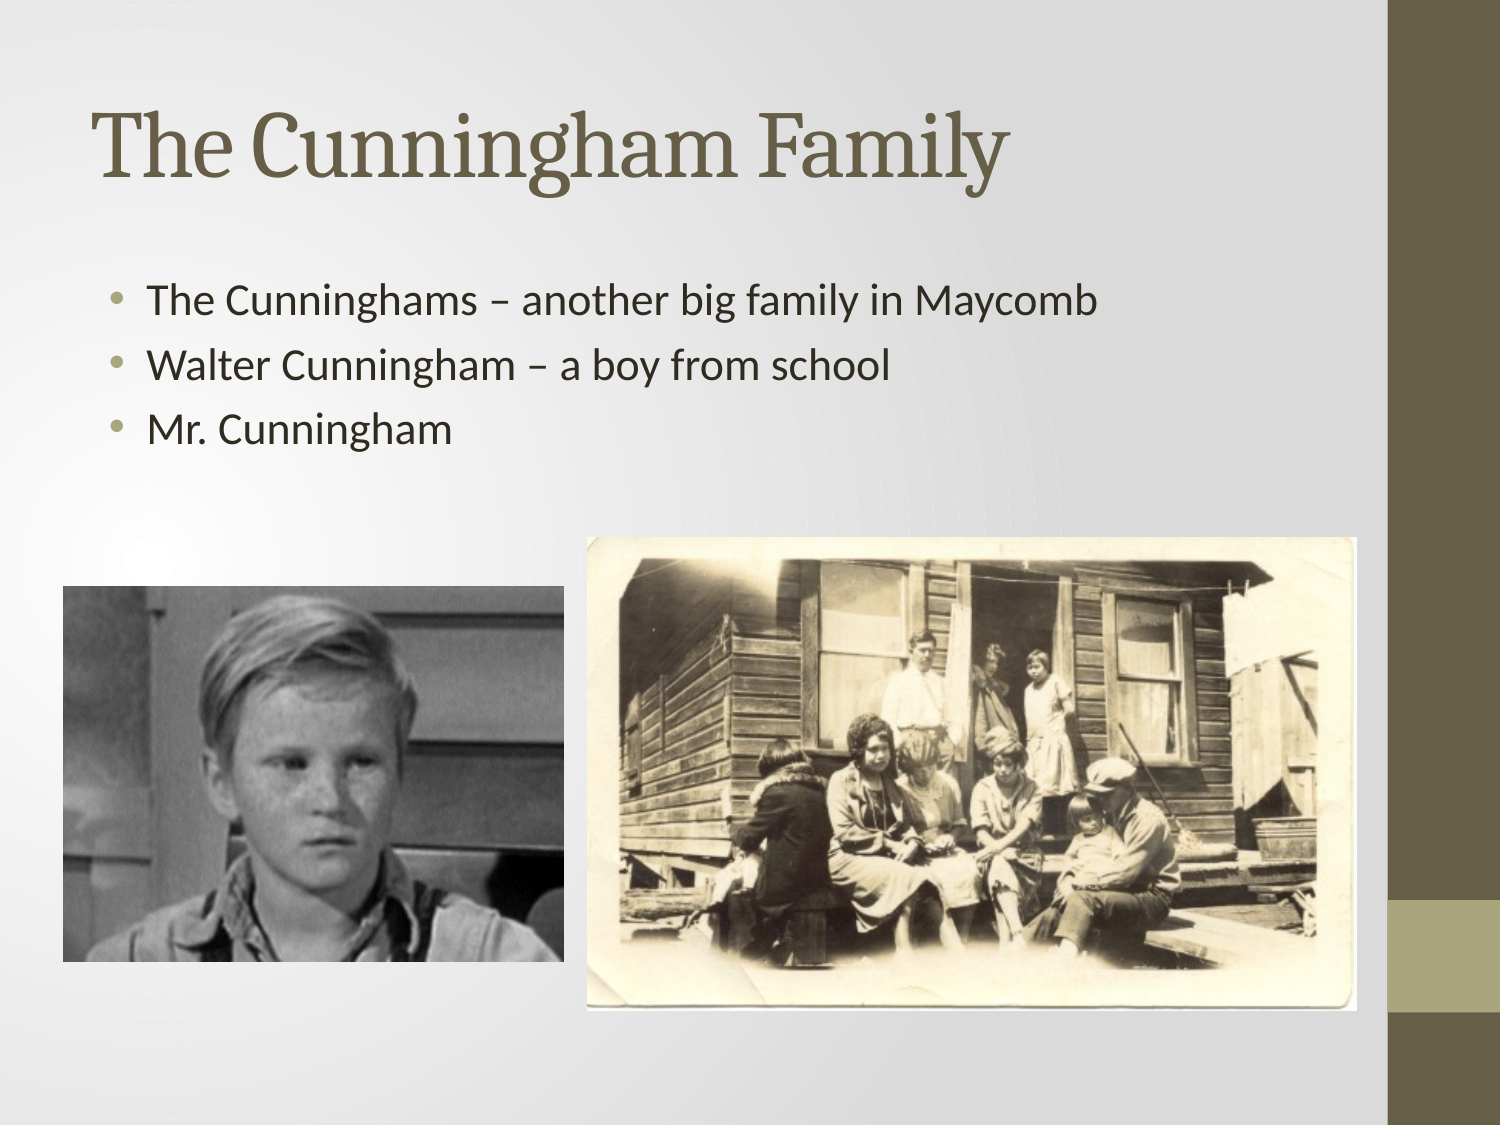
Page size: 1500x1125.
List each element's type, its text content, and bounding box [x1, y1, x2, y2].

title The Cunningham Family [75, 45, 1325, 233]
list The Cunninghams – another big family in Maycomb Walter Cunningham – a boy from school Mr. Cunningham [75, 262, 1325, 1050]
picture [62, 586, 564, 963]
picture [586, 536, 1357, 1012]
